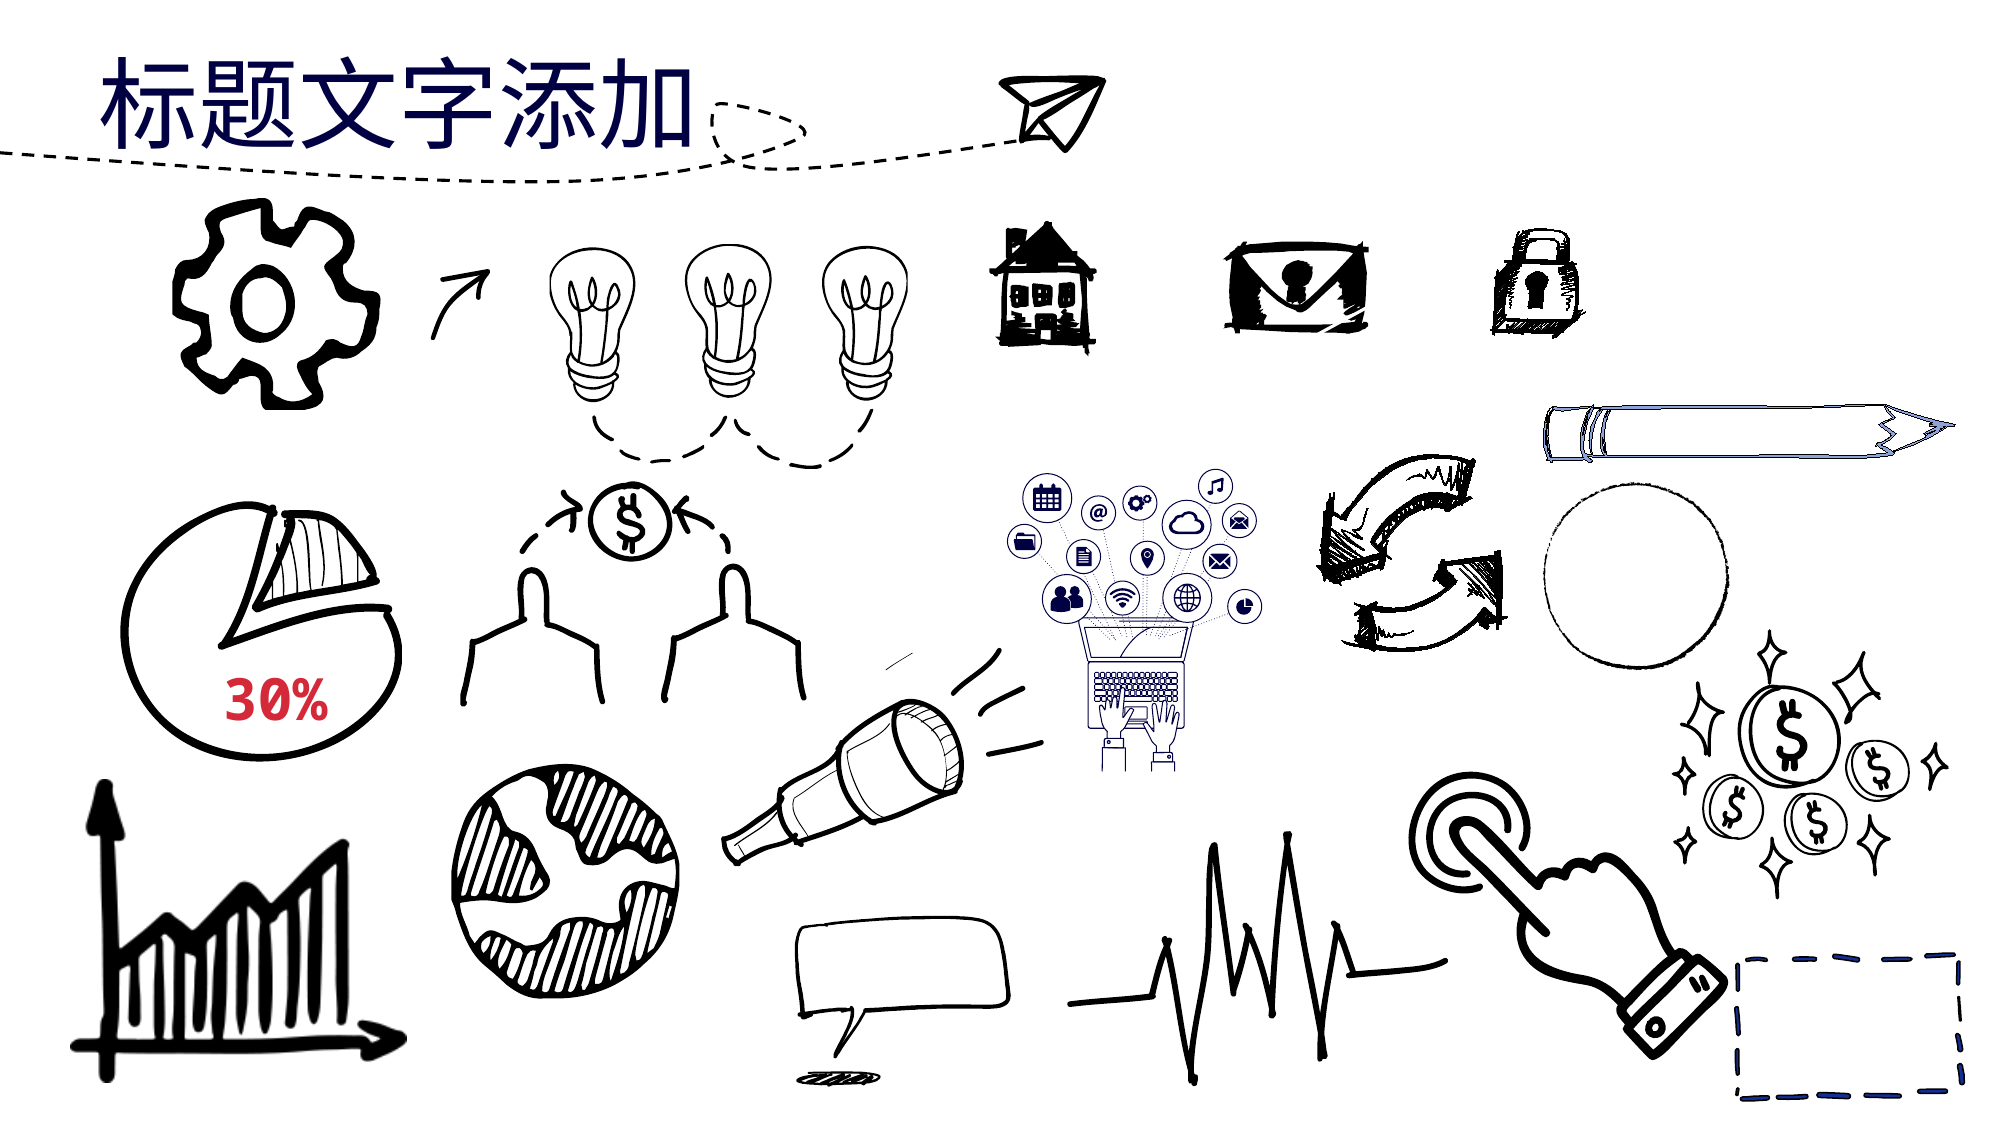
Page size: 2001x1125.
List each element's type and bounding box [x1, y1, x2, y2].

text_box [1400, 766, 1735, 1061]
text_box [1224, 242, 1369, 333]
text_box [1490, 228, 1586, 339]
text_box [1297, 257, 1459, 346]
picture [1671, 628, 1950, 900]
picture [430, 268, 490, 340]
picture [70, 779, 407, 1083]
picture [172, 198, 383, 410]
text_box [794, 915, 1011, 1087]
picture [460, 468, 1263, 846]
picture [1066, 830, 1448, 1087]
text_box [1543, 404, 1956, 463]
text_box [1543, 481, 1730, 671]
picture [549, 244, 908, 469]
text_box [1316, 454, 1508, 652]
text_box [120, 500, 402, 762]
text_box [989, 221, 1097, 356]
picture [451, 763, 680, 999]
text_box [0, 33, 1103, 182]
text_box [1734, 953, 1965, 1101]
